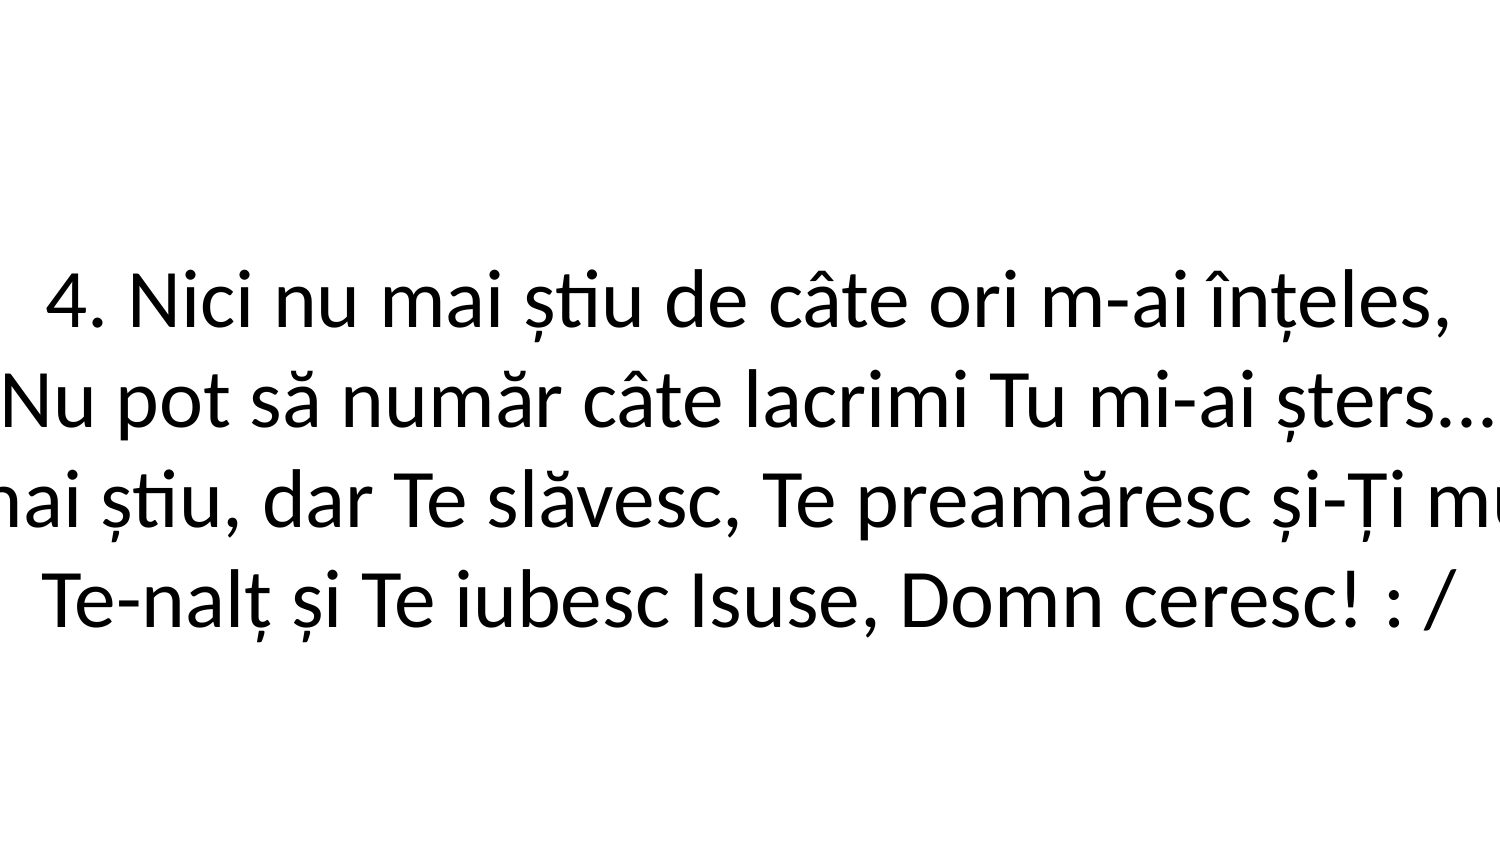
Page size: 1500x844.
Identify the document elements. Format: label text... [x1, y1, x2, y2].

text_box 4. Nici nu mai știu de câte ori m-ai înțeles, Nu pot să număr câte lacrimi Tu mi-ai șters... /: Eu nu mai știu, dar Te slăvesc, Te preamăresc și-Ți mulțumesc, Te-nalț și Te iubesc Isuse, Domn ceresc! : / [0, 192, 1500, 652]
